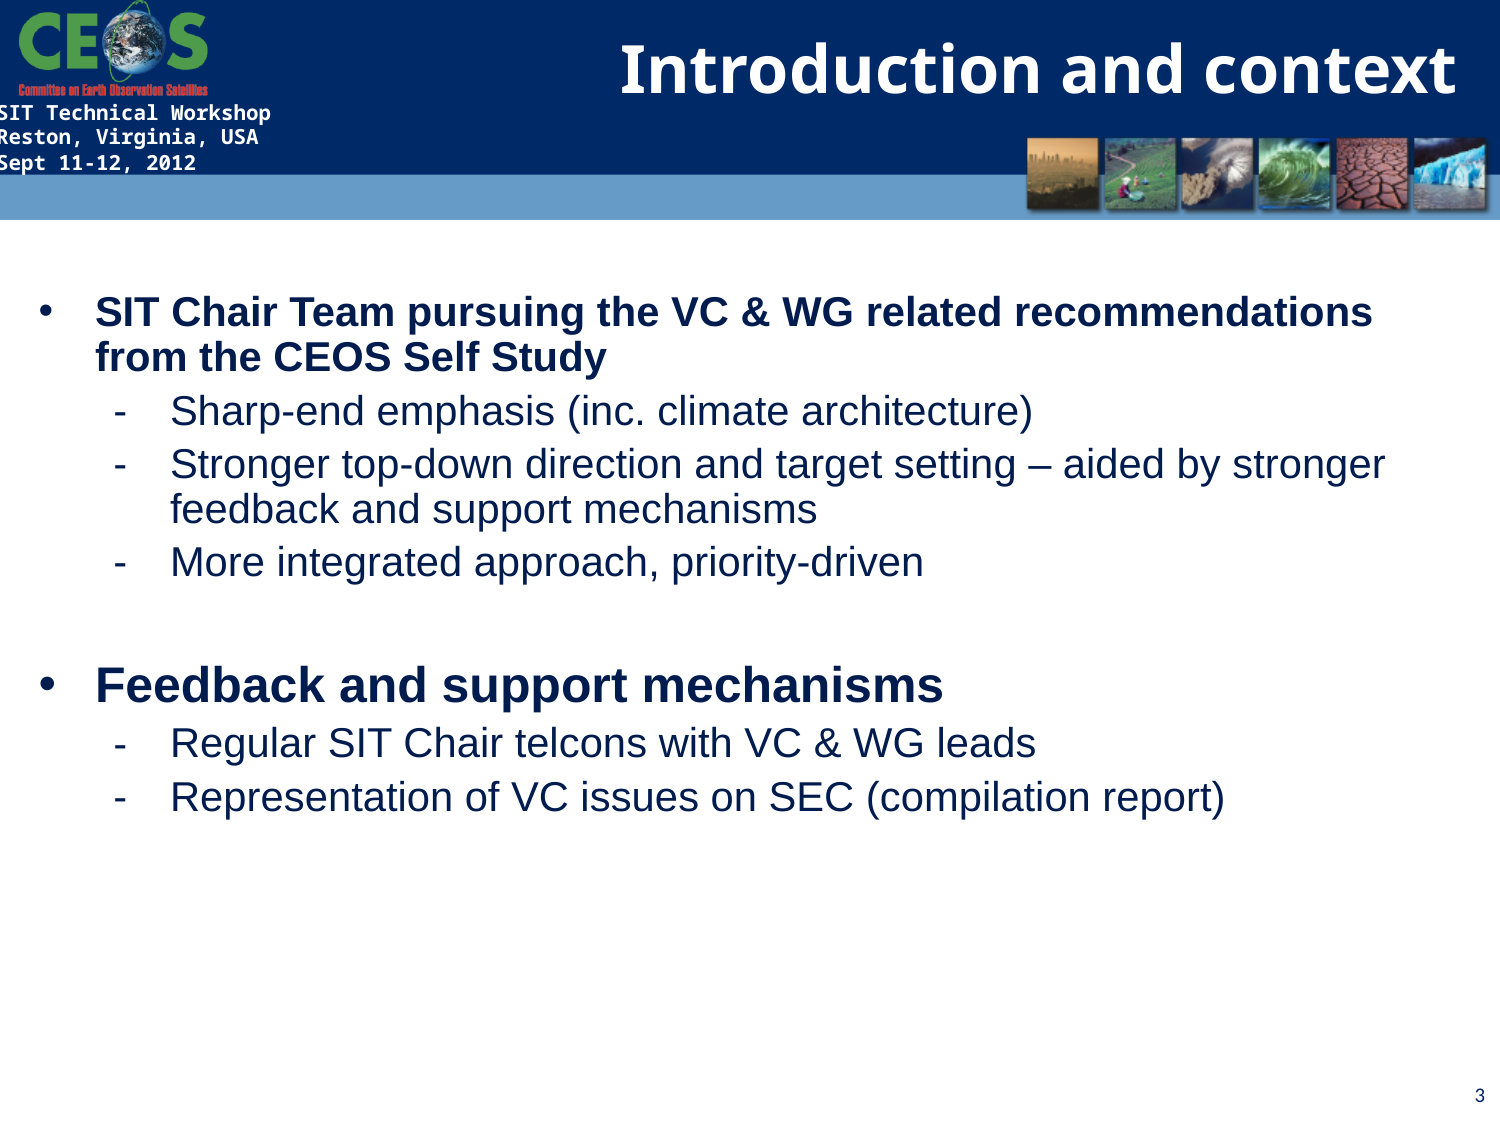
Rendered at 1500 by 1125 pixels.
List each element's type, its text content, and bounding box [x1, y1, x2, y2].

picture [0, 0, 1500, 220]
text_box SIT Chair Team pursuing the VC & WG related recommendations from the CEOS Self Study Sharp-end emphasis (inc. climate architecture) Stronger top-down direction and target setting – aided by stronger feedback and support mechanisms More integrated approach, priority-driven Feedback and support mechanisms Regular SIT Chair telcons with VC & WG leads Representation of VC issues on SEC (compilation report) [24, 283, 1473, 1125]
title Introduction and context [216, 16, 1491, 117]
slide_number 3 [1473, 1073, 1500, 1125]
